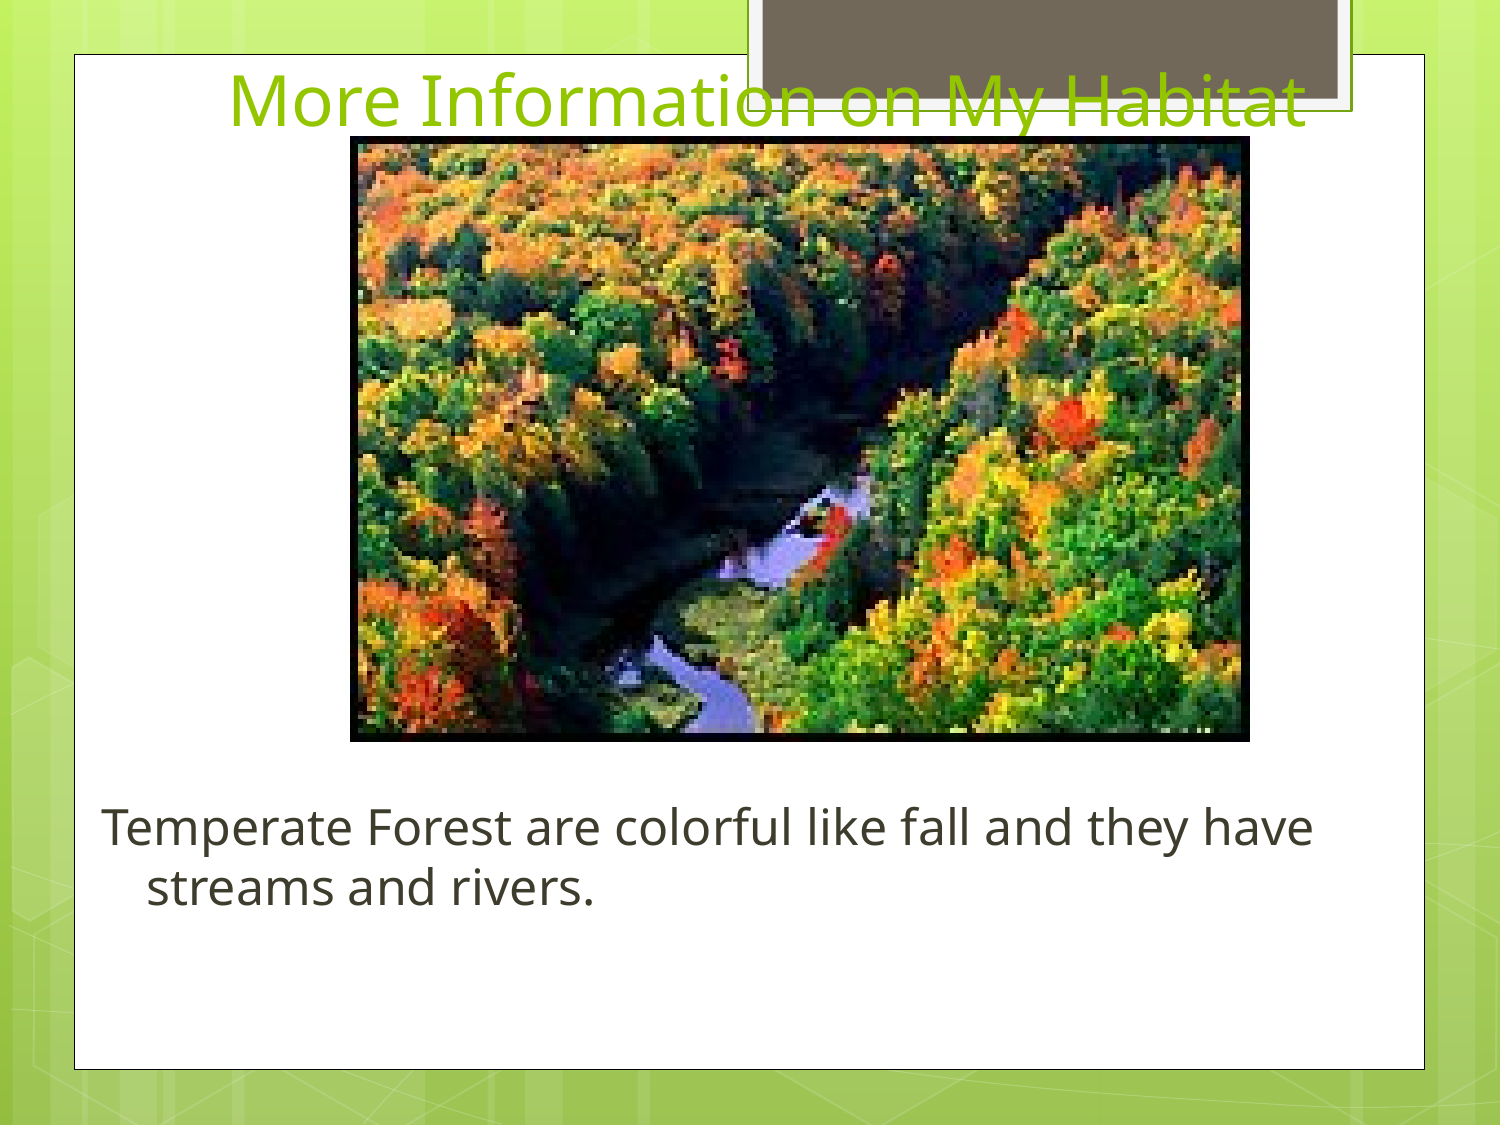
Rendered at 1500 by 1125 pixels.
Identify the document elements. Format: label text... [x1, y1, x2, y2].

picture [349, 136, 1251, 742]
title More Information on My Habitat [212, 45, 1425, 233]
list Temperate Forest are colorful like fall and they have streams and rivers. [75, 787, 1425, 1125]
